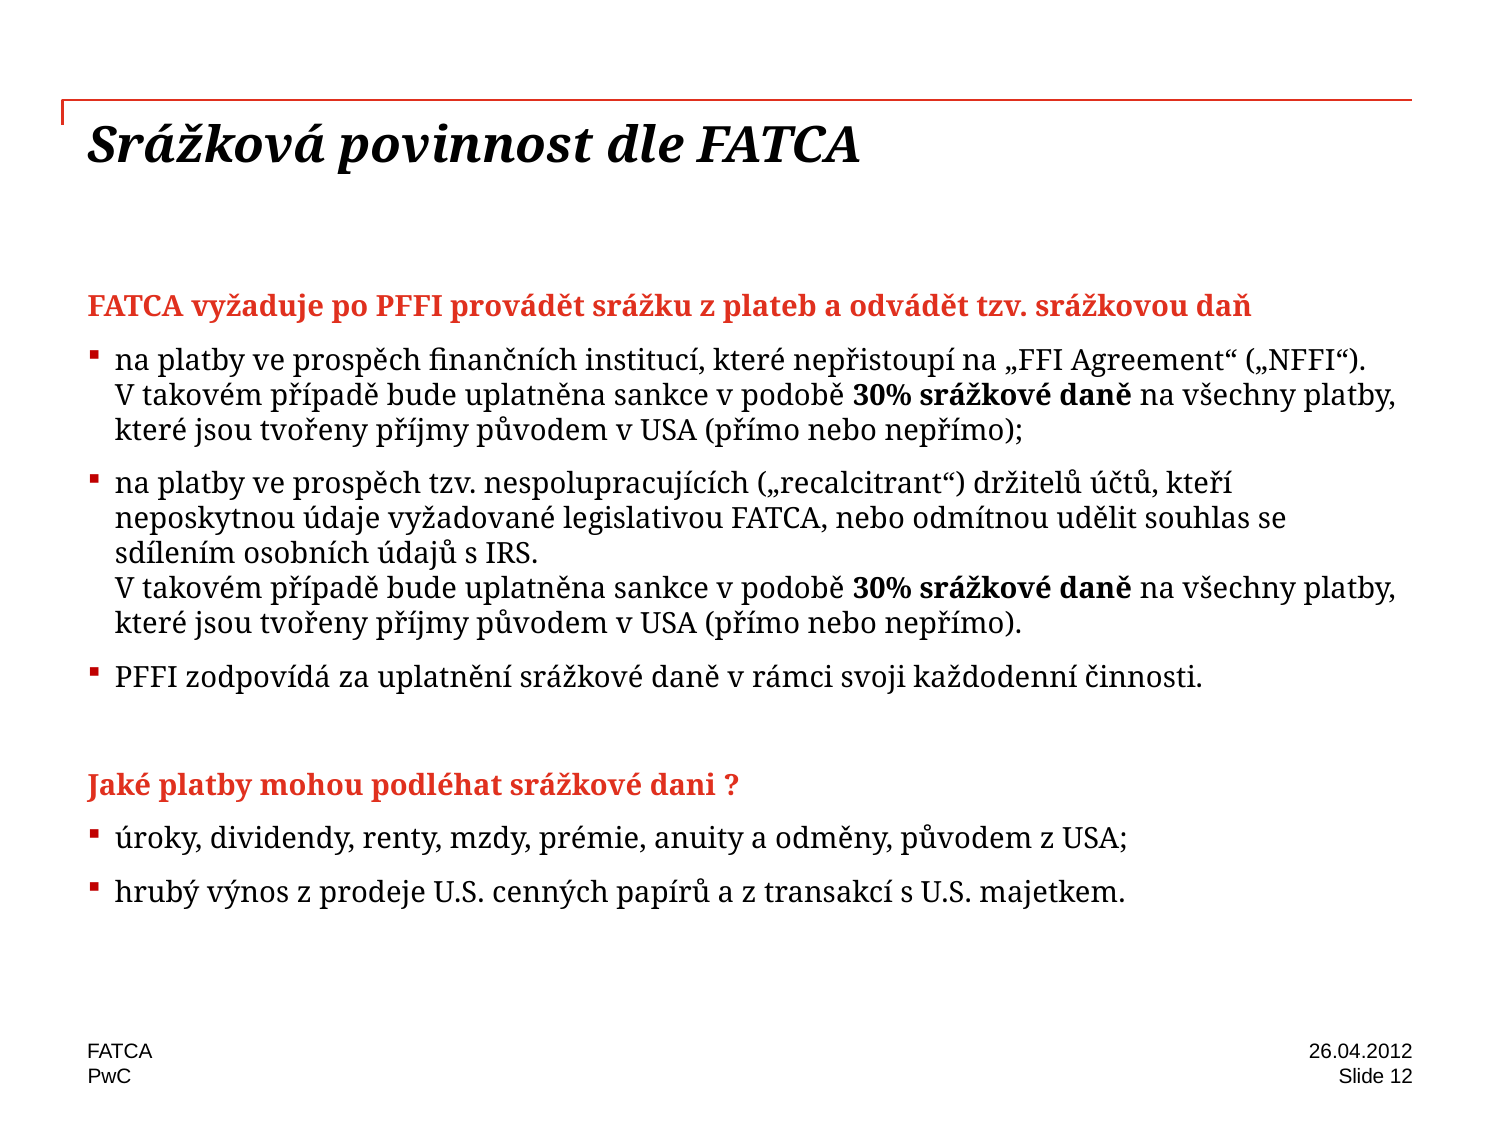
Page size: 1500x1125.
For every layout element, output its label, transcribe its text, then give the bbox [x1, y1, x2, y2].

title Srážková povinnost dle FATCA [87, 112, 1413, 263]
list FATCA vyžaduje po PFFI provádět srážku z plateb a odvádět tzv. srážkovou daň na platby ve prospěch finančních institucí, které nepřistoupí na „FFI Agreement“ („NFFI“). V takovém případě bude uplatněna sankce v podobě 30% srážkové daně na všechny platby, které jsou tvořeny příjmy původem v USA (přímo nebo nepřímo); na platby ve prospěch tzv. nespolupracujících („recalcitrant“) držitelů účtů, kteří neposkytnou údaje vyžadované legislativou FATCA, nebo odmítnou udělit souhlas se sdílením osobních údajů s IRS. V takovém případě bude uplatněna sankce v podobě 30% srážkové daně na všechny platby, které jsou tvořeny příjmy původem v USA (přímo nebo nepřímo). PFFI zodpovídá za uplatnění srážkové daně v rámci svoji každodenní činnosti. Jaké platby mohou podléhat srážkové dani ? úroky, dividendy, renty, mzdy, prémie, anuity a odměny, původem z USA; hrubý výnos z prodeje U.S. cenných papírů a z transakcí s U.S. majetkem. [87, 287, 1413, 1013]
footer FATCA [86, 1037, 950, 1063]
slide_number Slide 12 [1162, 1063, 1413, 1088]
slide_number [1162, 1037, 1413, 1063]
